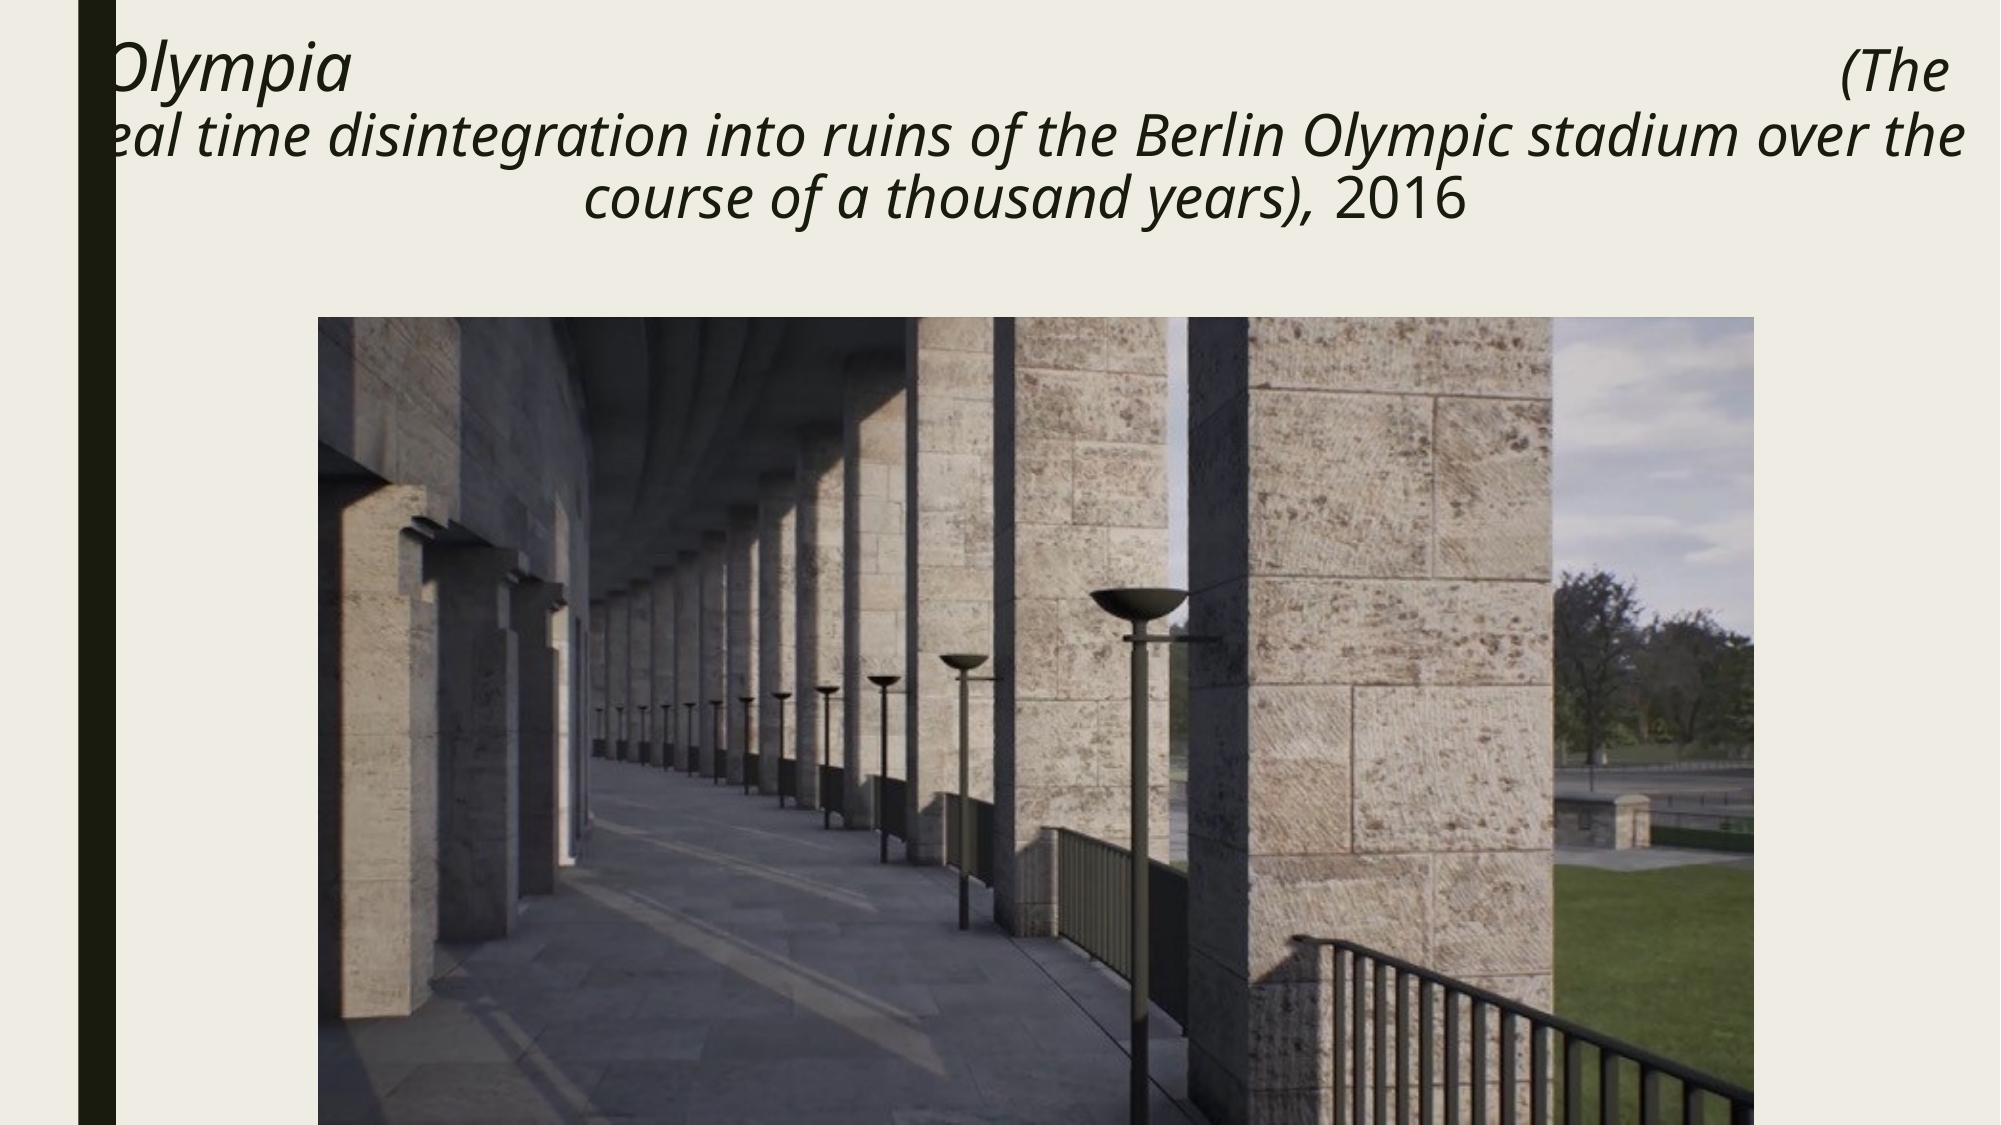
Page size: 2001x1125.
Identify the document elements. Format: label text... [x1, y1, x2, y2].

picture [318, 317, 1754, 1125]
title Olympia (The real time disintegration into ruins of the Berlin Olympic stadium over the course of a thousand years), 2016 [51, 26, 2000, 244]
